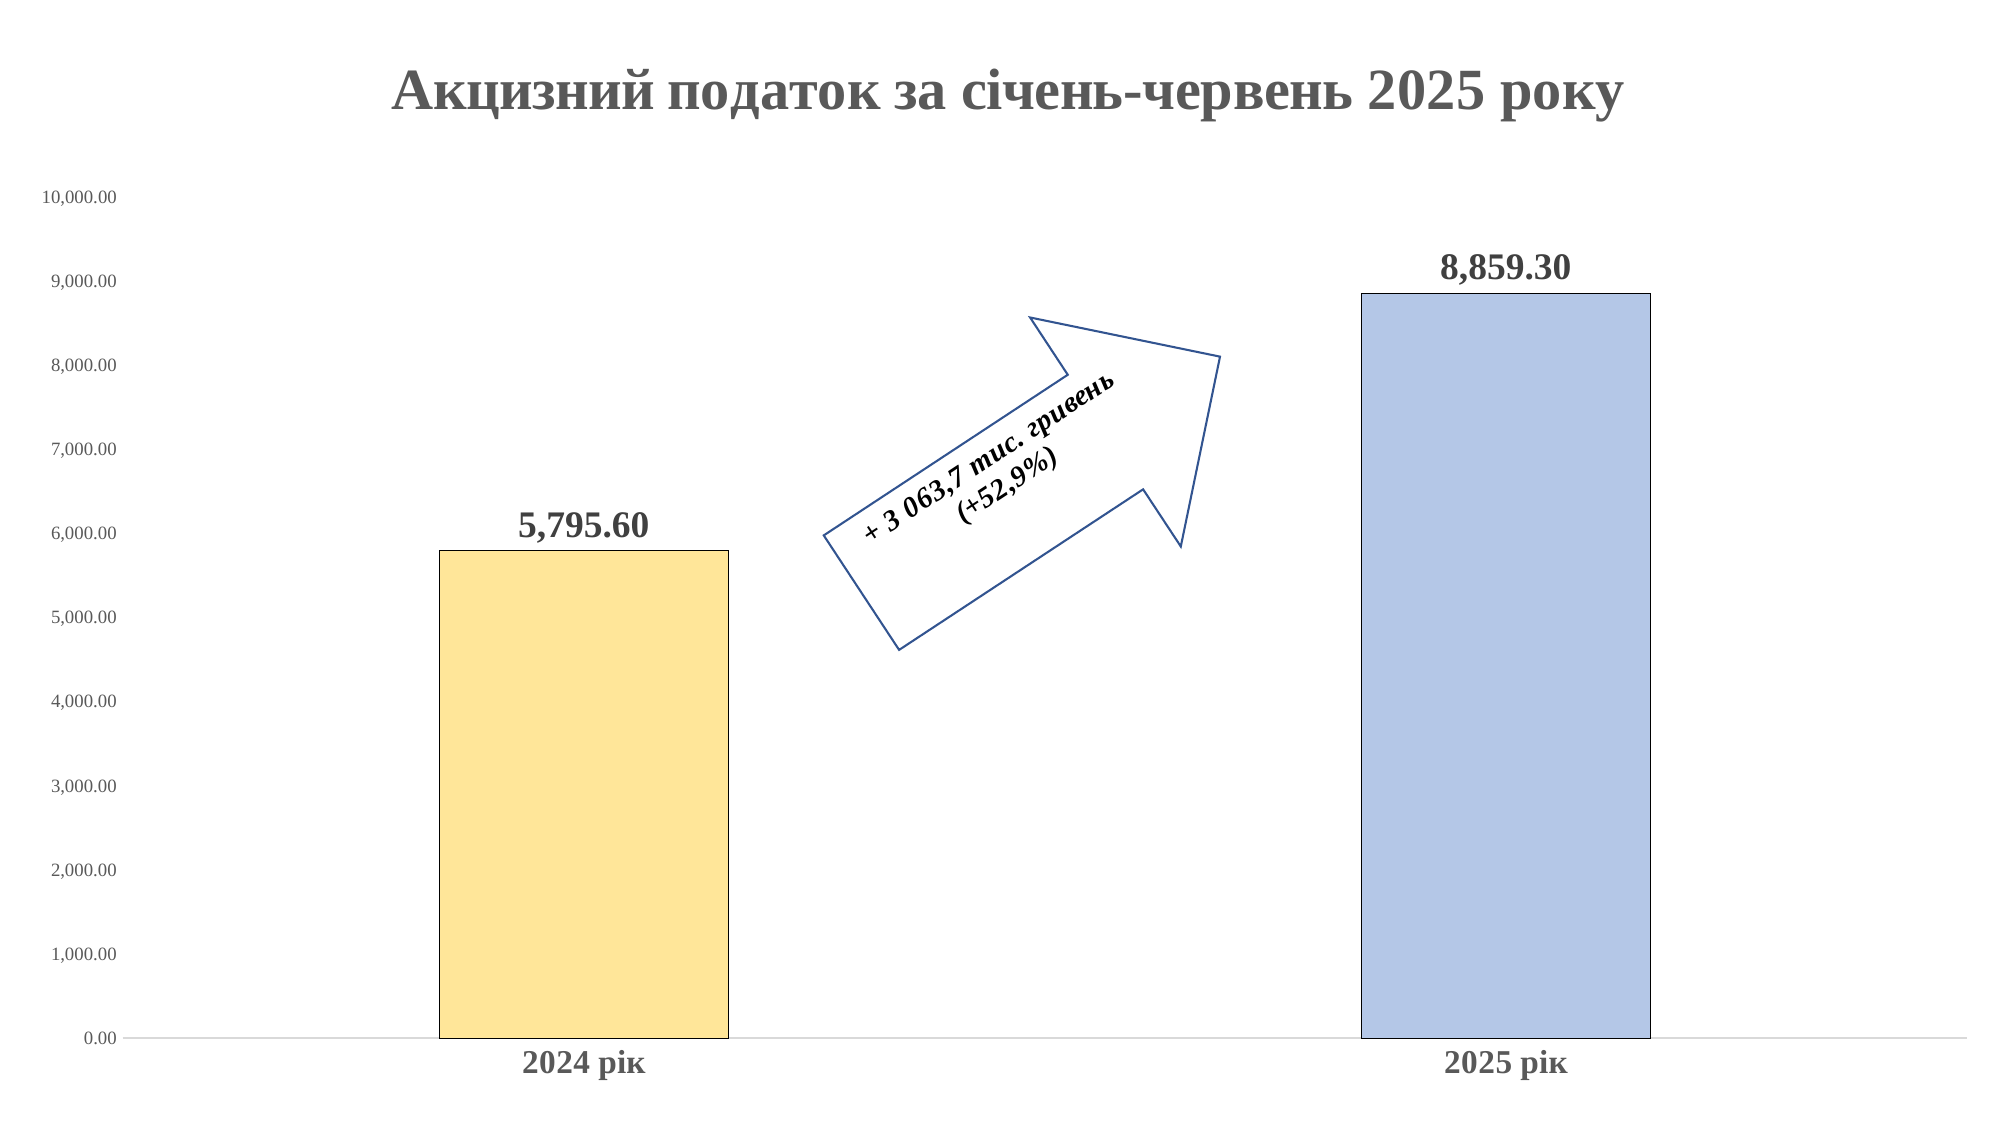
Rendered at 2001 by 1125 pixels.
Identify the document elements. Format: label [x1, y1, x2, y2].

chart [27, 10, 1990, 1100]
